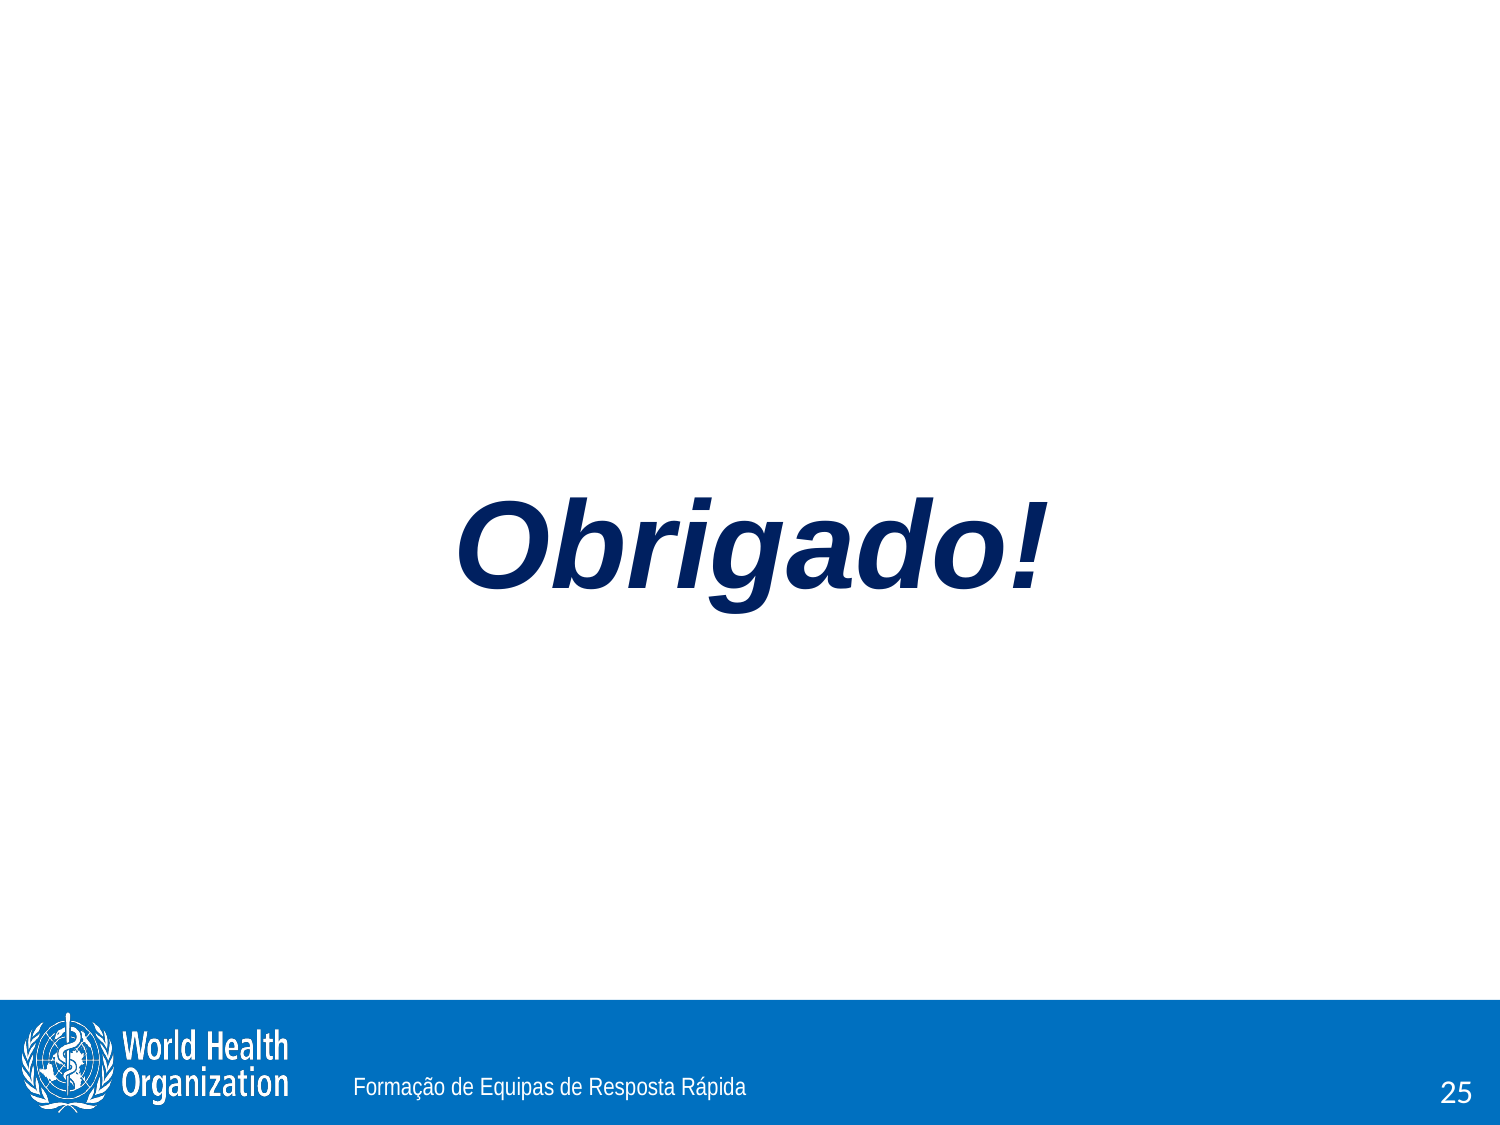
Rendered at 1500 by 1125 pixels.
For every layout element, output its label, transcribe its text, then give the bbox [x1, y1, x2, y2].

title Obrigado! [76, 444, 1427, 632]
picture [21, 1012, 288, 1113]
